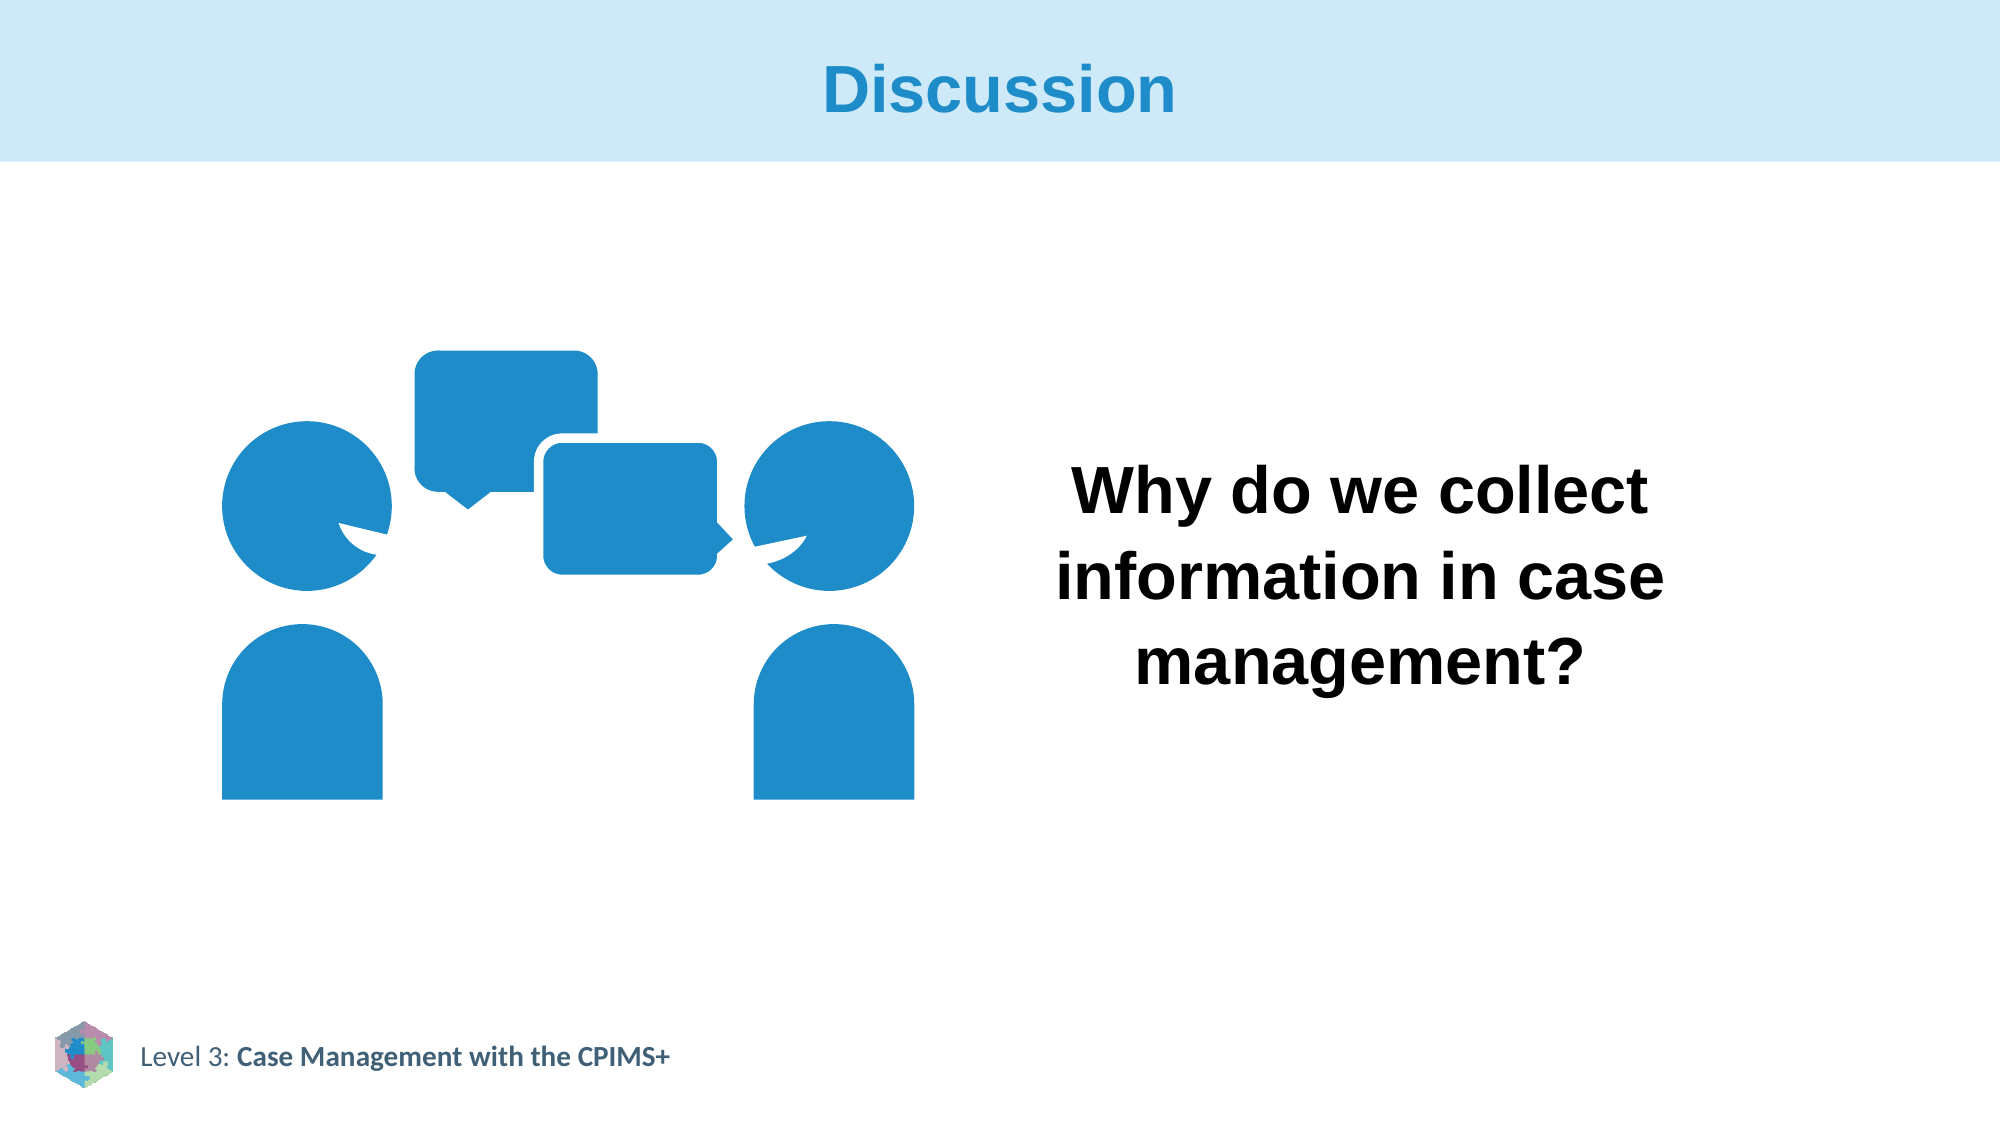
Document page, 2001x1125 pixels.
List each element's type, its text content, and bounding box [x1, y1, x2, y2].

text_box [222, 350, 915, 800]
picture [55, 1021, 113, 1088]
text_box Why do we collect information in case management? [999, 433, 1722, 706]
title Discussion [137, 19, 1863, 163]
